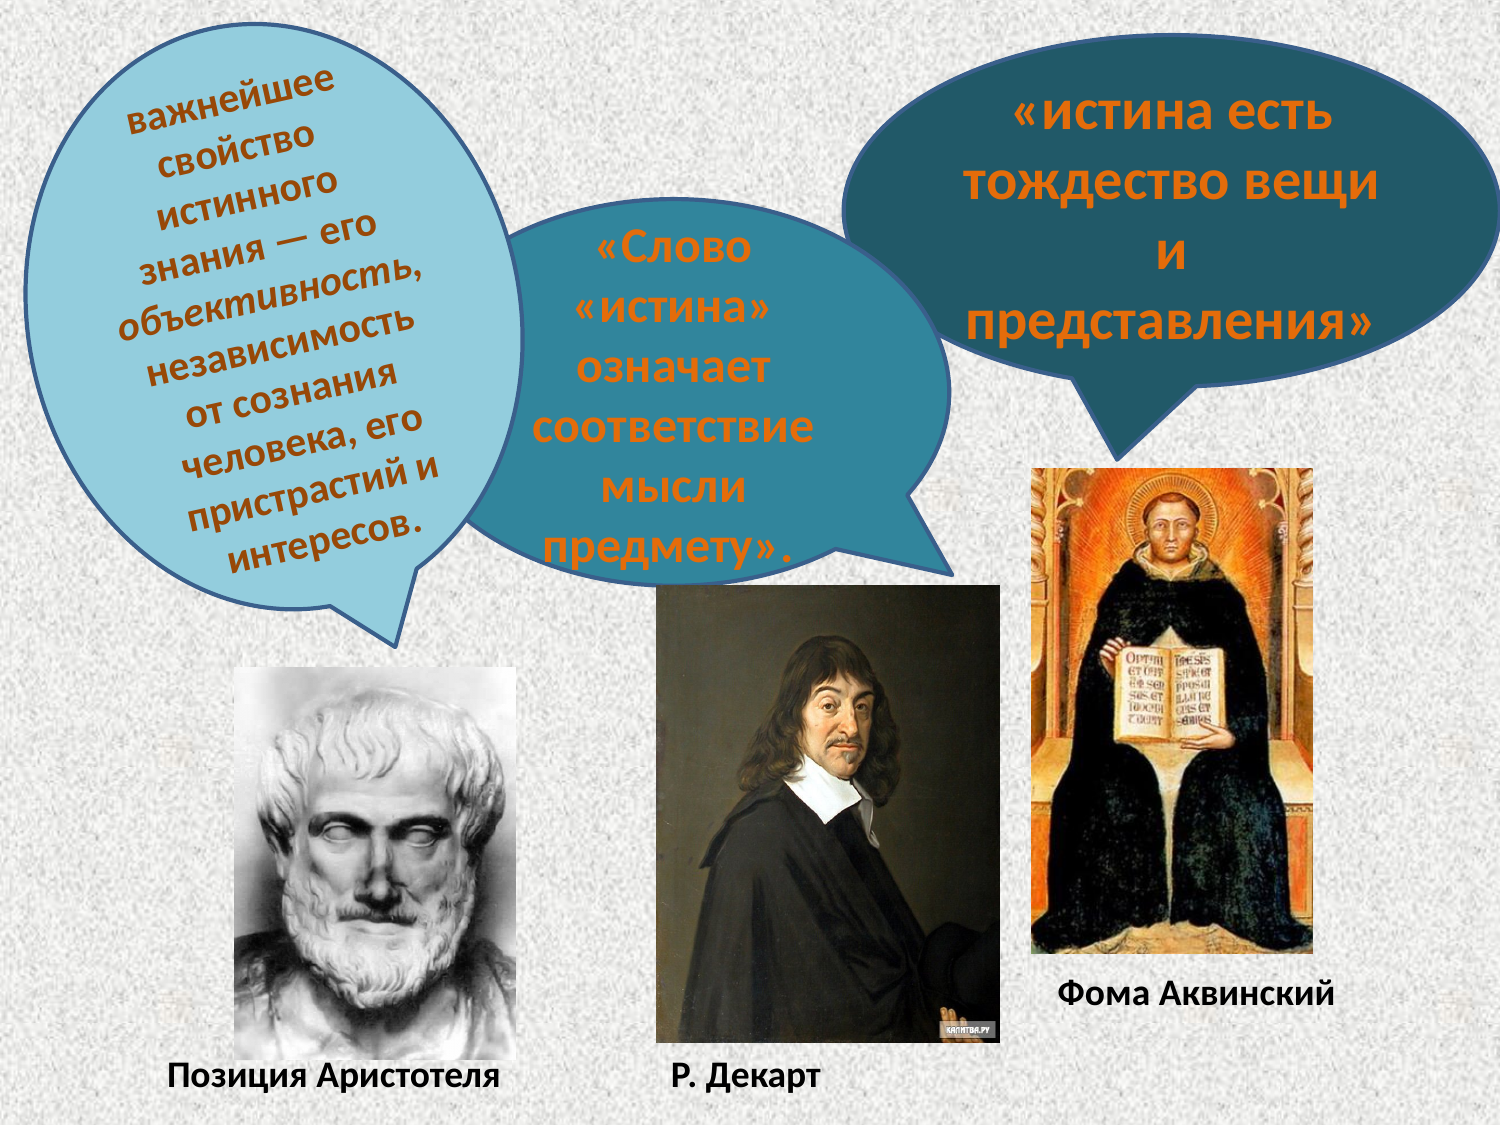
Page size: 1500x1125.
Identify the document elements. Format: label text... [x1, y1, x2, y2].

picture [0, 0, 1500, 1125]
text_box важнейшее свойство истинного знания — его объективность, независимость от сознания человека, его пристрастий и интересов. [23, 21, 525, 650]
text_box Позиция Аристотеля [152, 1042, 528, 1103]
text_box Фома Аквинский [1042, 960, 1354, 1021]
text_box «Слово «истина» означает соответствие мысли предмету». [467, 196, 955, 588]
text_box Р. Декарт [656, 1051, 914, 1103]
text_box «истина есть тождество вещи и представления» [841, 32, 1500, 462]
